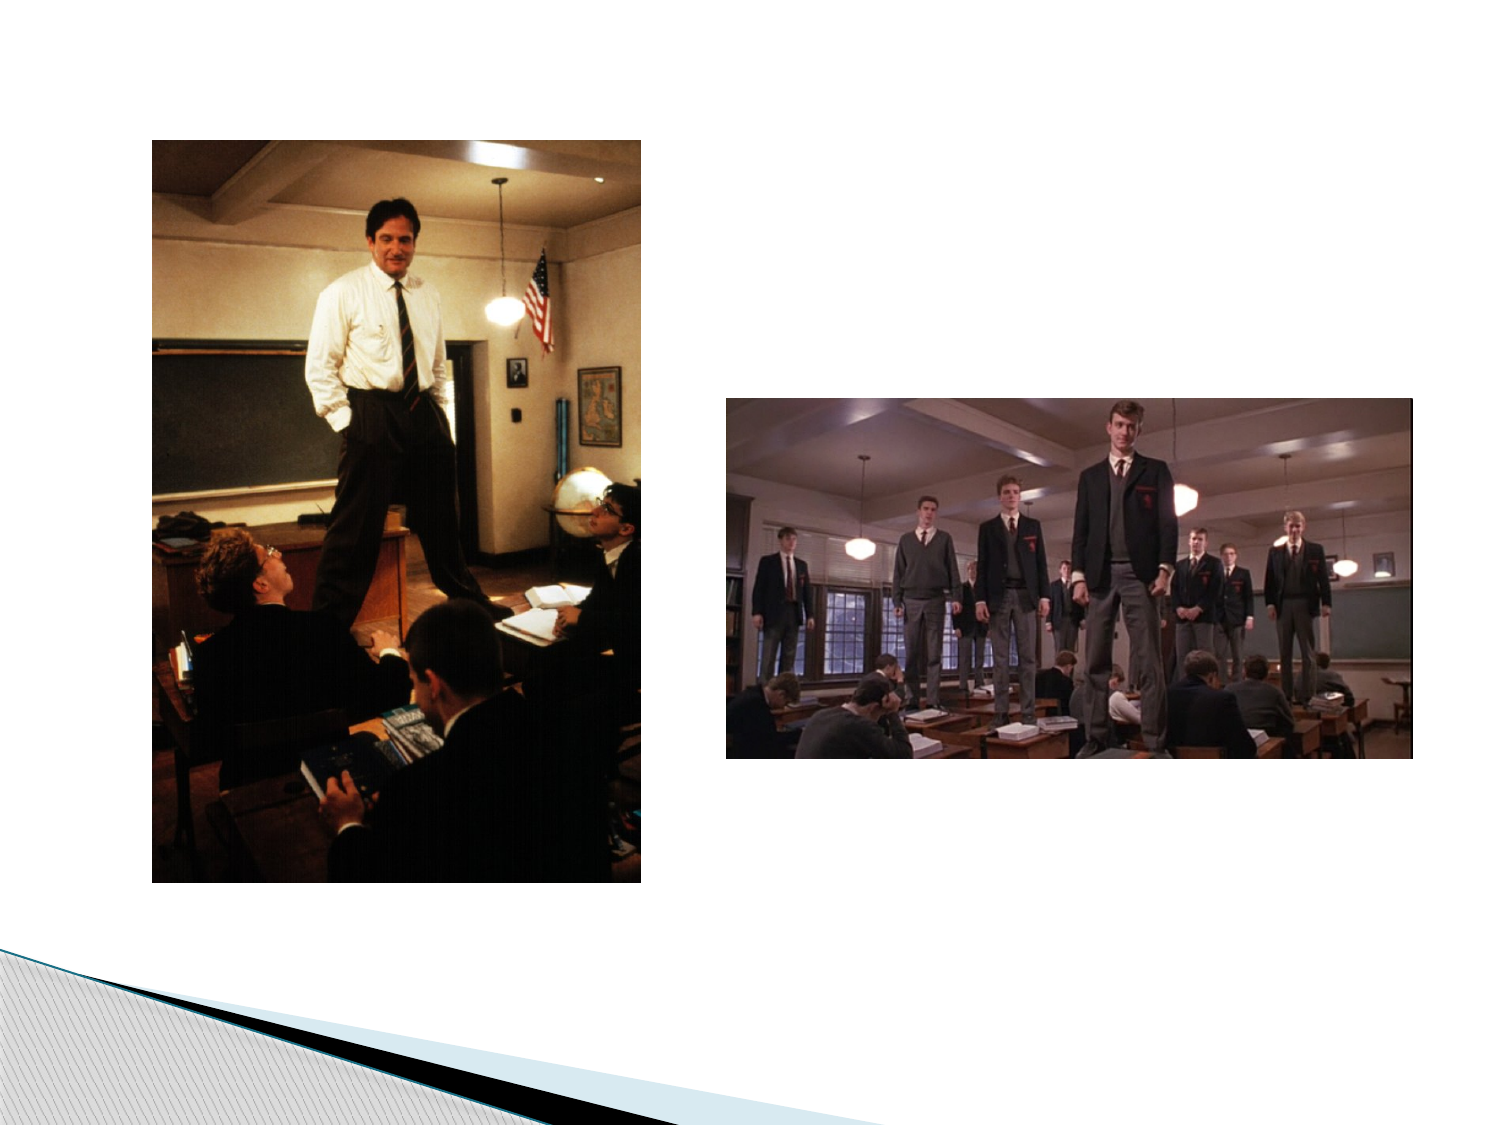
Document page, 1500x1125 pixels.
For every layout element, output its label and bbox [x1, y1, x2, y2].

picture [726, 398, 1413, 759]
list [152, 140, 641, 884]
